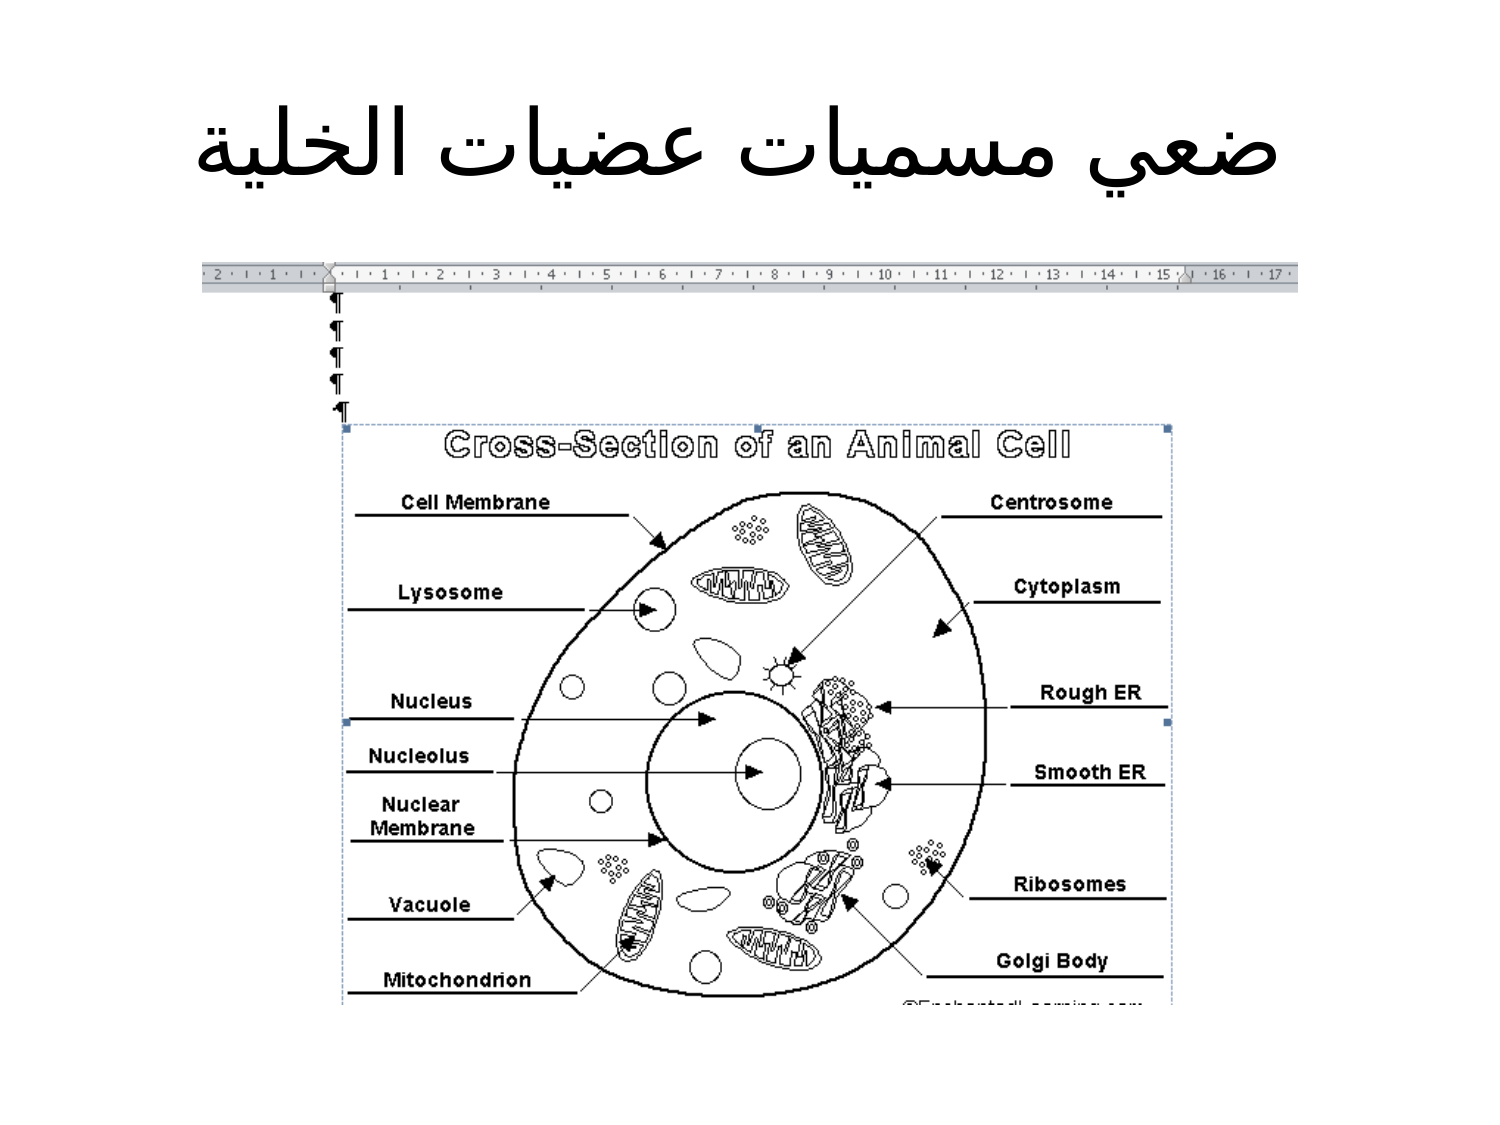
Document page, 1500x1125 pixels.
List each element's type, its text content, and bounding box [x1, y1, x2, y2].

title ضعي مسميات عضيات الخلية [75, 45, 1425, 233]
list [201, 262, 1299, 1006]
